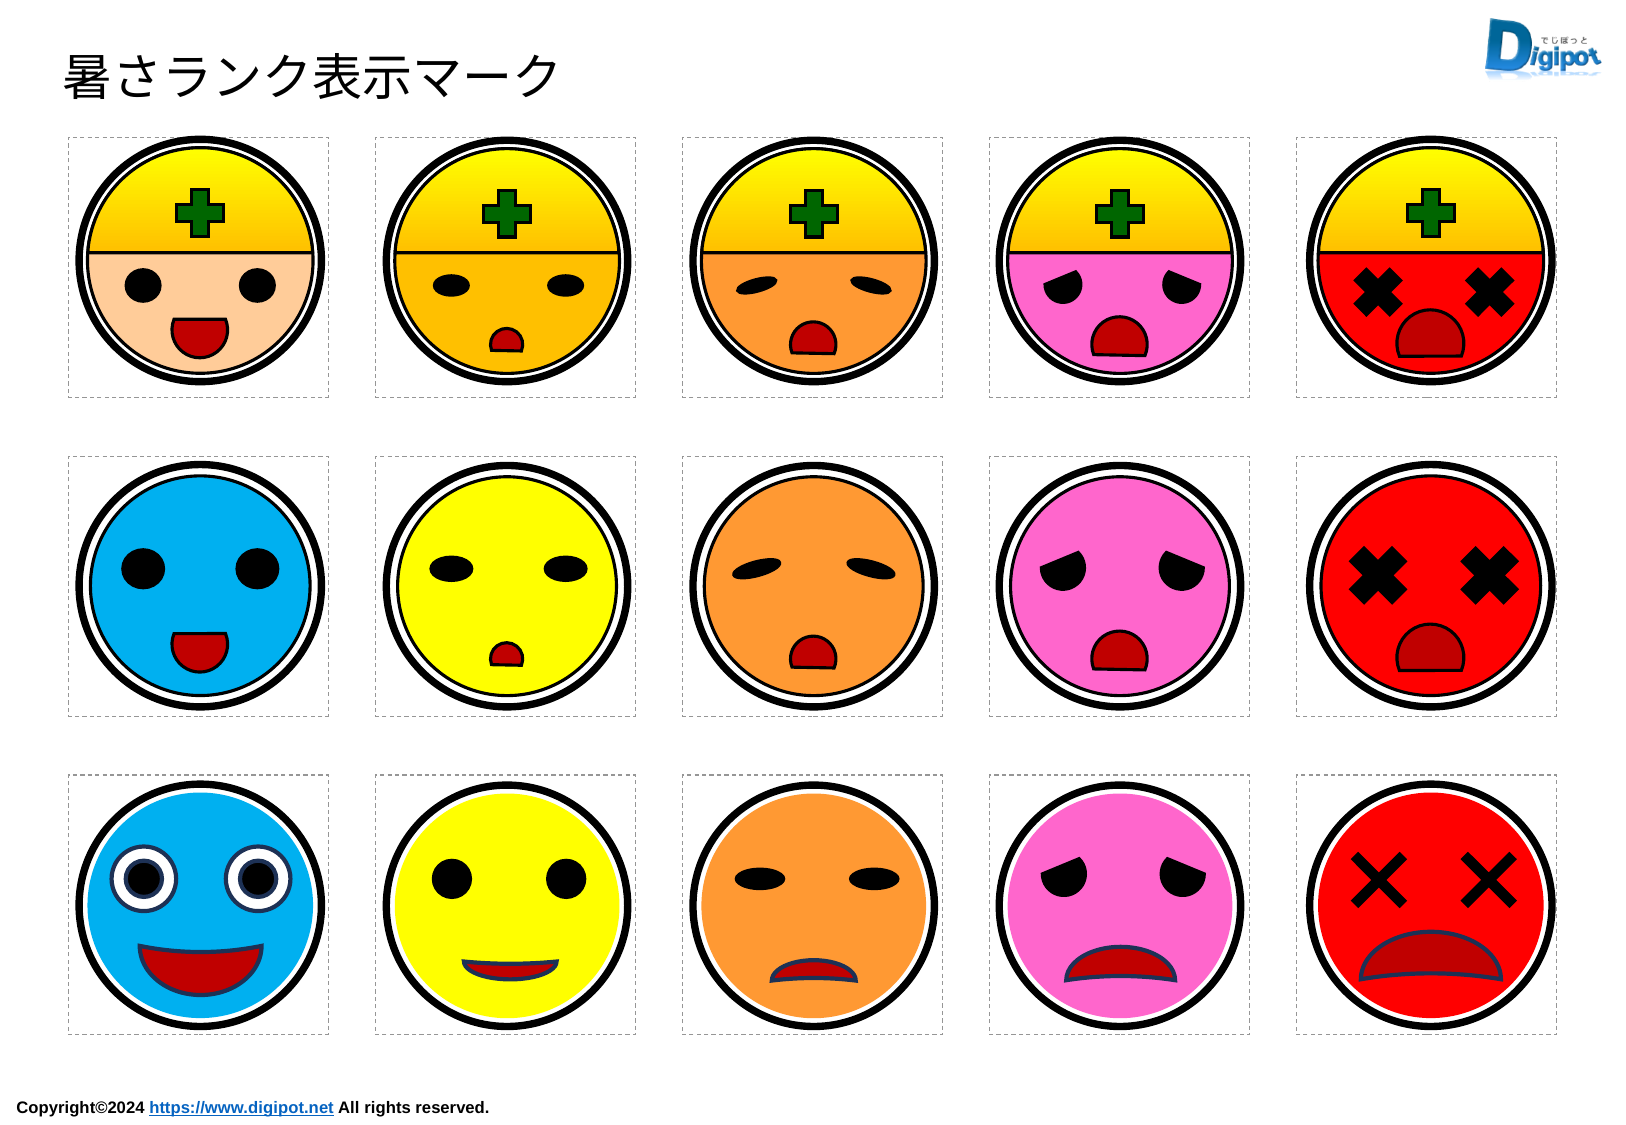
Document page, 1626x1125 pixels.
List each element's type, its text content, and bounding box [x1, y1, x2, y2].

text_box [76, 781, 324, 1029]
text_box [690, 463, 937, 709]
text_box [1307, 137, 1555, 384]
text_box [997, 138, 1243, 384]
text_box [384, 782, 630, 1029]
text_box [76, 462, 324, 709]
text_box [997, 463, 1243, 709]
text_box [1307, 781, 1555, 1029]
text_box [384, 463, 630, 709]
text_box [997, 782, 1243, 1029]
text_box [1307, 462, 1555, 709]
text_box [690, 782, 937, 1029]
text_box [384, 138, 630, 384]
text_box 暑さランク表示マーク [47, 38, 578, 113]
picture [1485, 18, 1602, 82]
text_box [76, 137, 324, 384]
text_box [690, 138, 937, 384]
